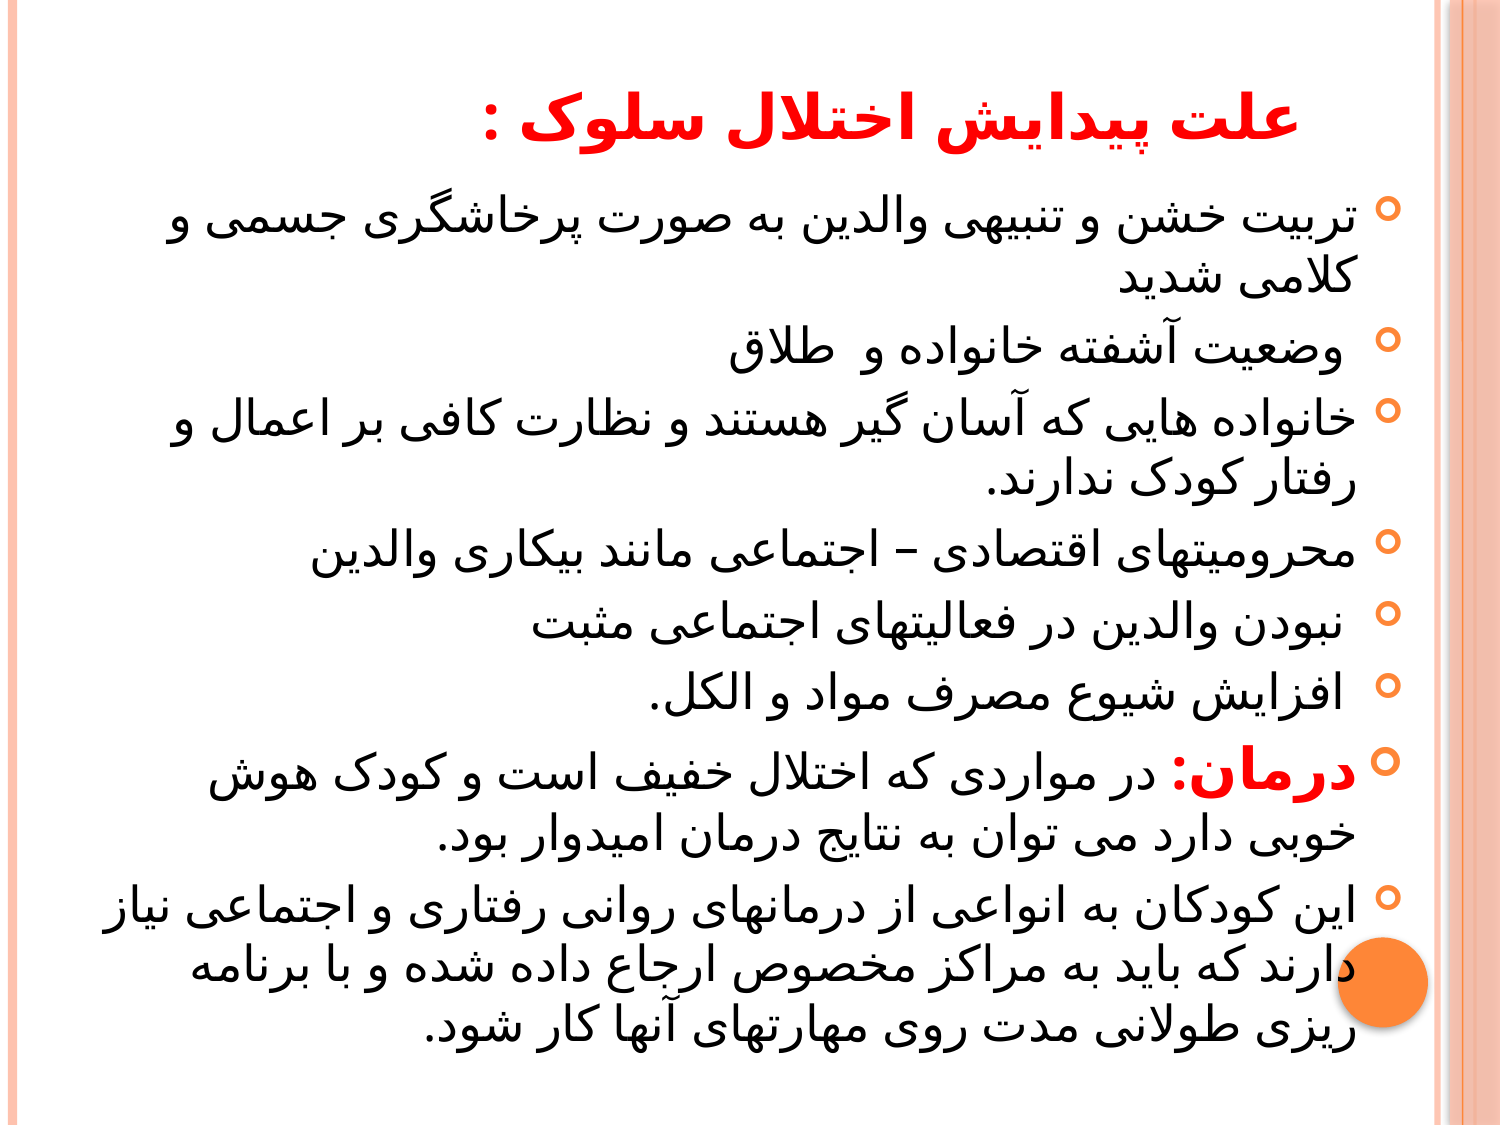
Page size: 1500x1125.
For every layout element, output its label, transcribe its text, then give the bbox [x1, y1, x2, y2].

title علت پیدایش اختلال سلوک : [93, 46, 1319, 175]
list تربیت خشن و تنبیهی والدین به صورت پرخاشگری جسمی و کلامی شدید وضعیت آشفته خانواده و طلاق خانواده هایی که آسان گیر هستند و نظارت کافی بر اعمال و رفتار کودک ندارند. محرومیتهای اقتصادی – اجتماعی مانند بیکاری والدین نبودن والدین در فعالیتهای اجتماعی مثبت افزایش شیوع مصرف مواد و الکل. درمان: در مواردی که اختلال خفیف است و کودک هوش خوبی دارد می توان به نتایج درمان امیدوار بود. این کودکان به انواعی از درمانهای روانی رفتاری و اجتماعی نیاز دارند که باید به مراکز مخصوص ارجاع داده شده و با برنامه ریزی طولانی مدت روی مهارتهای آنها کار شود. [75, 175, 1418, 1062]
